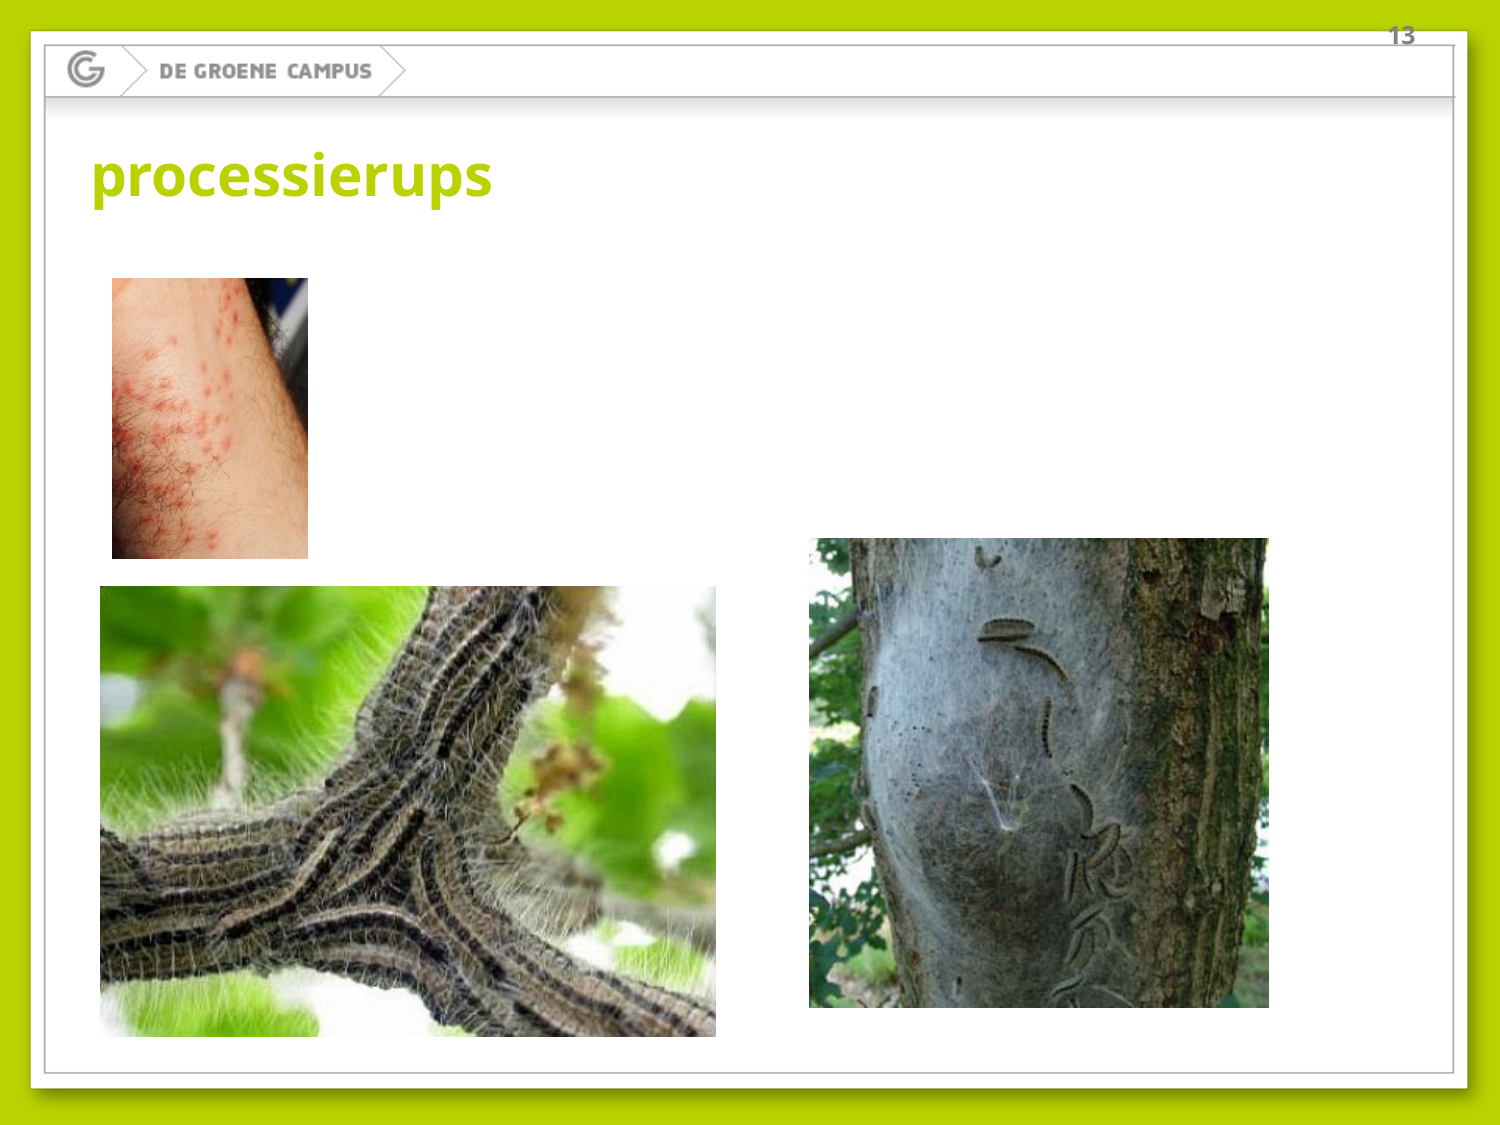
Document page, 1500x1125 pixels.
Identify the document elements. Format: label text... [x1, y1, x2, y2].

slide_number 13 [1080, 11, 1431, 91]
title processierups [74, 79, 1351, 268]
picture [0, 0, 1500, 1125]
